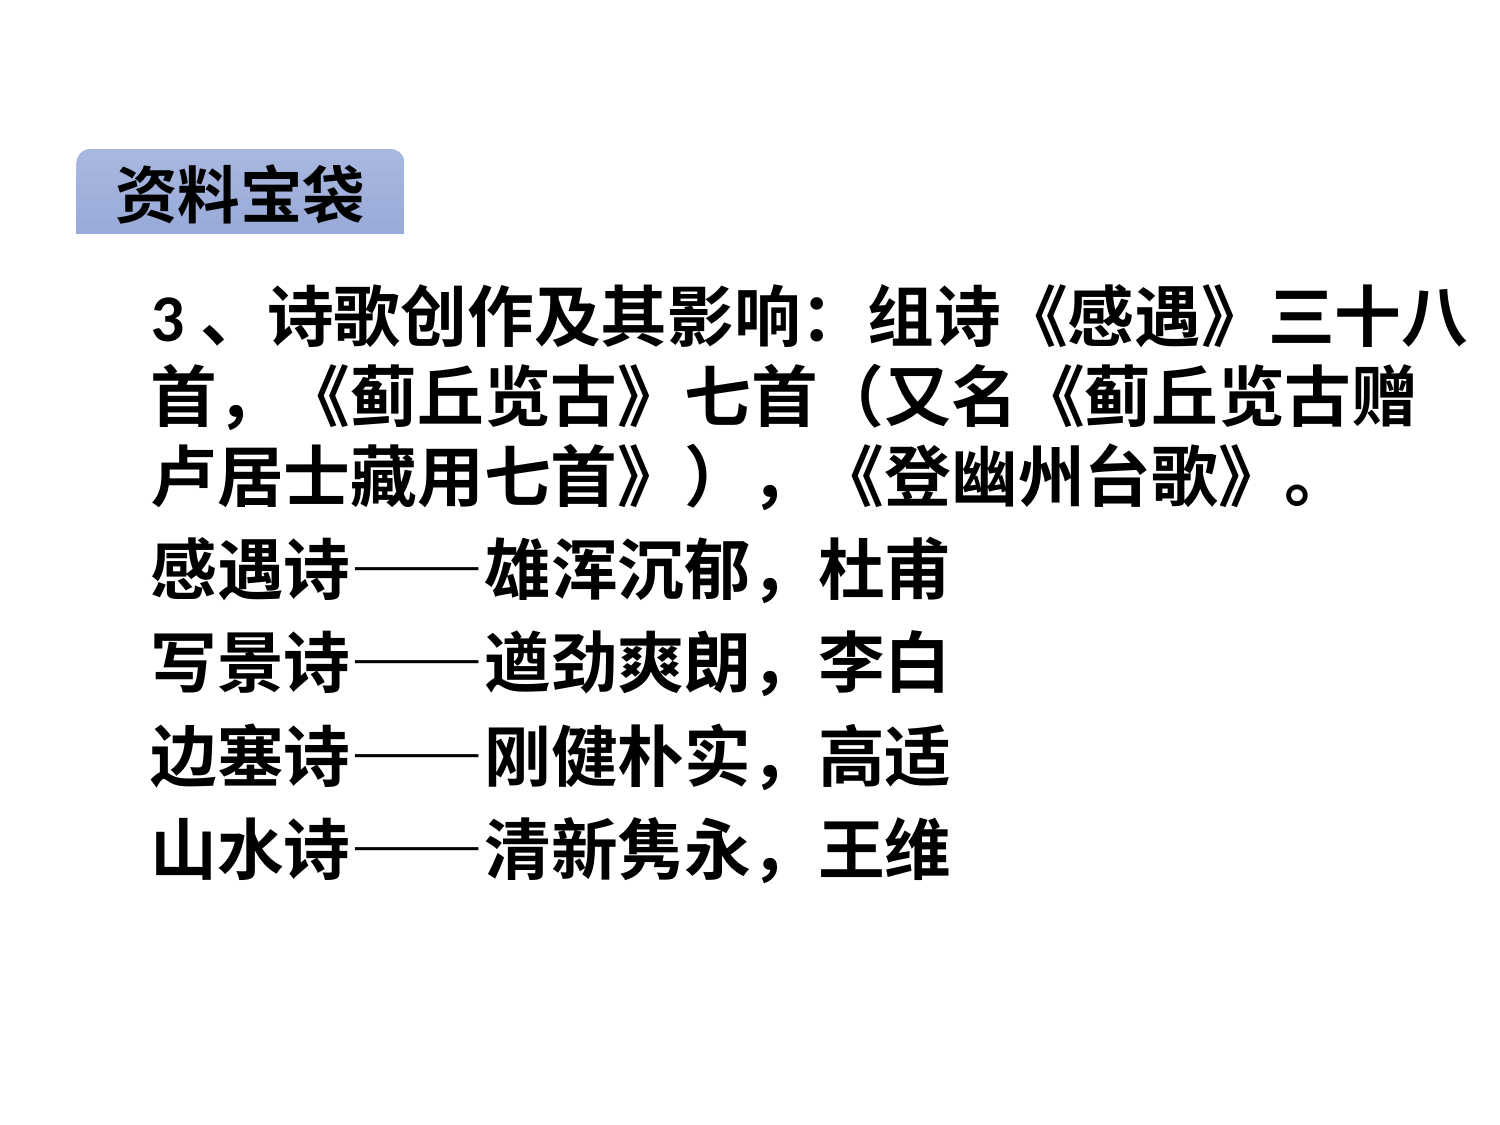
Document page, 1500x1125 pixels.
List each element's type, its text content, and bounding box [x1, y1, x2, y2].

text_box 3、诗歌创作及其影响：组诗《感遇》三十八首，《蓟丘览古》七首（又名《蓟丘览古赠卢居士藏用七首》），《登幽州台歌》。 感遇诗——雄浑沉郁，杜甫 写景诗——遒劲爽朗，李白 边塞诗——刚健朴实，高适 山水诗——清新隽永，王维 [135, 267, 1486, 1010]
text_box 资料宝袋 [75, 148, 406, 235]
